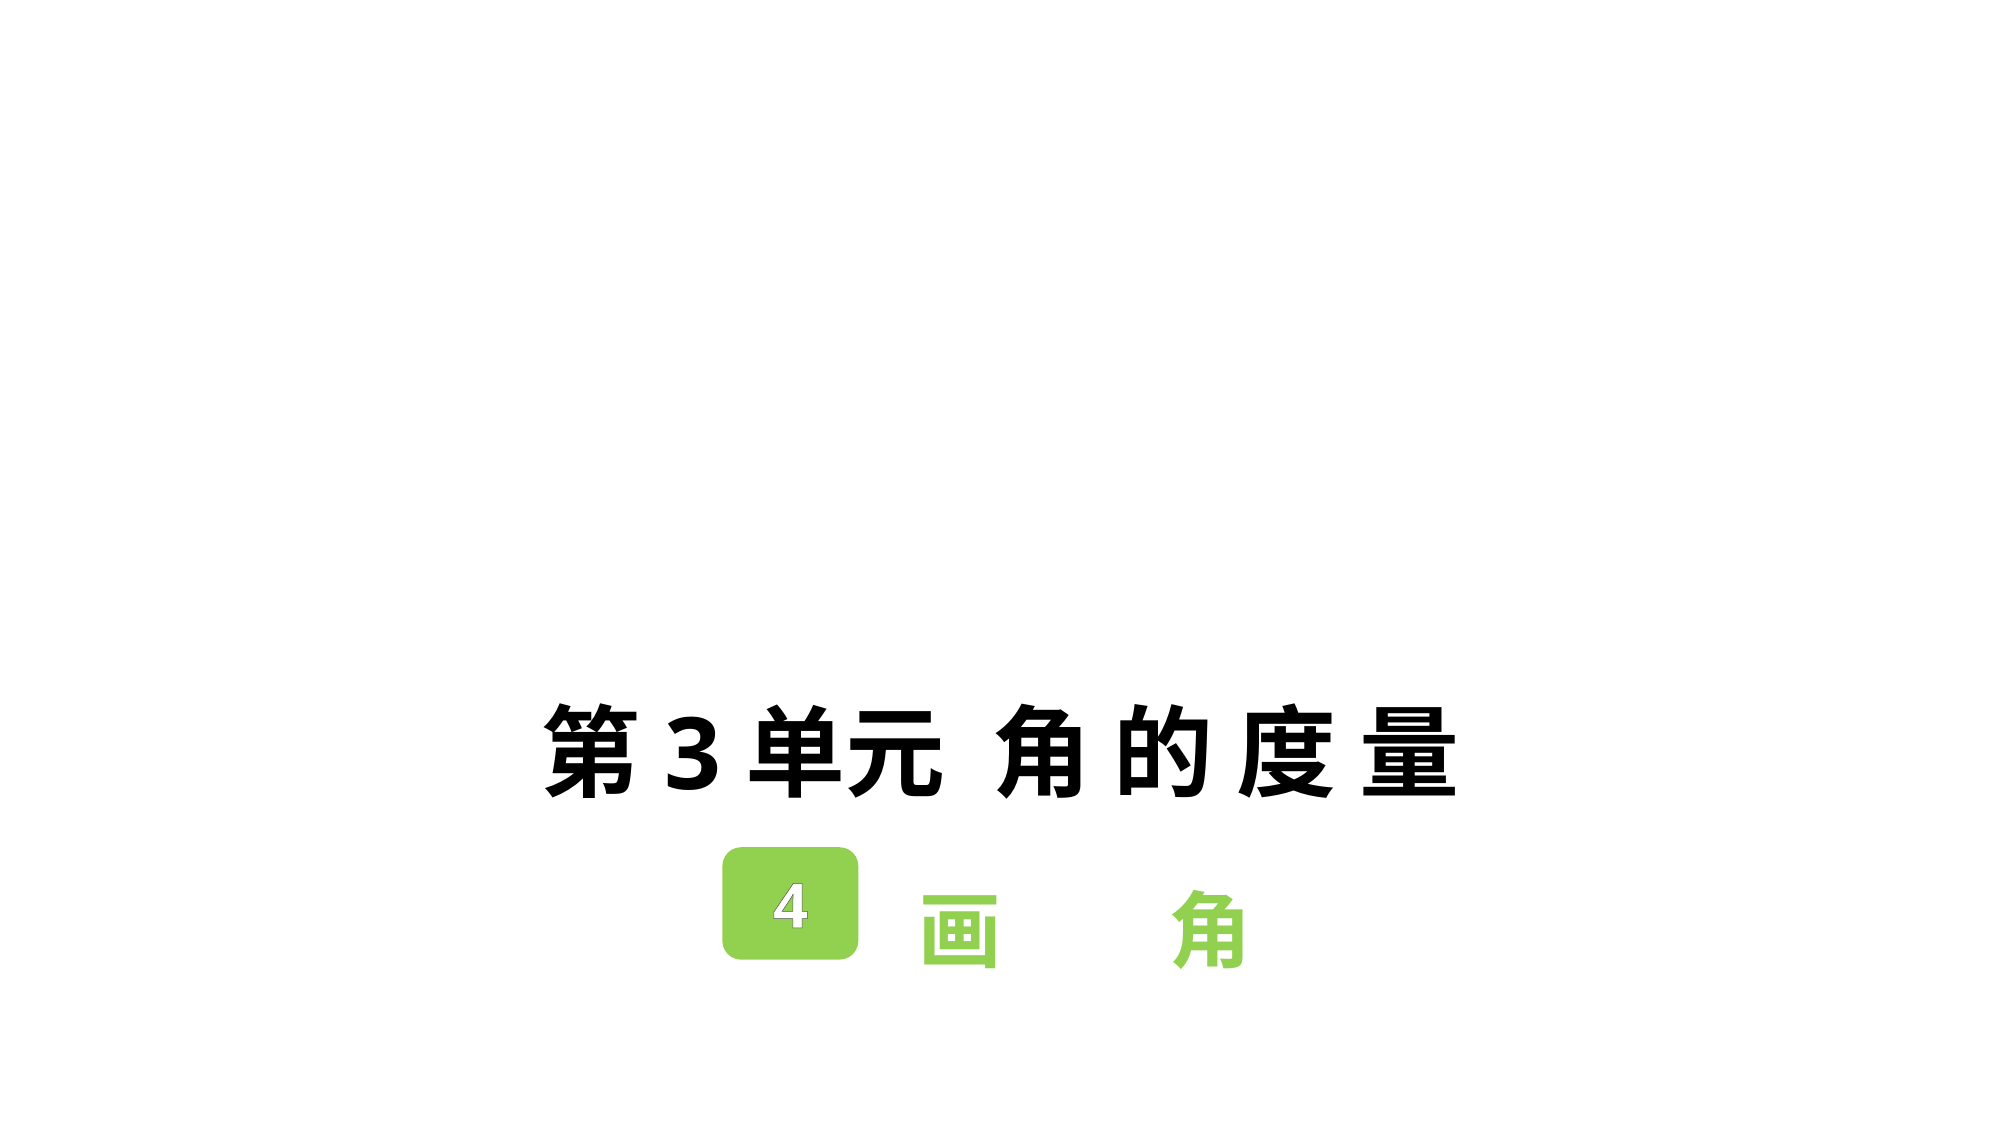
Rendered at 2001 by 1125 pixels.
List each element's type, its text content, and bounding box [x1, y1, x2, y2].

text_box 第3单元 角 的 度 量 [249, 681, 1750, 817]
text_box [722, 820, 2000, 987]
